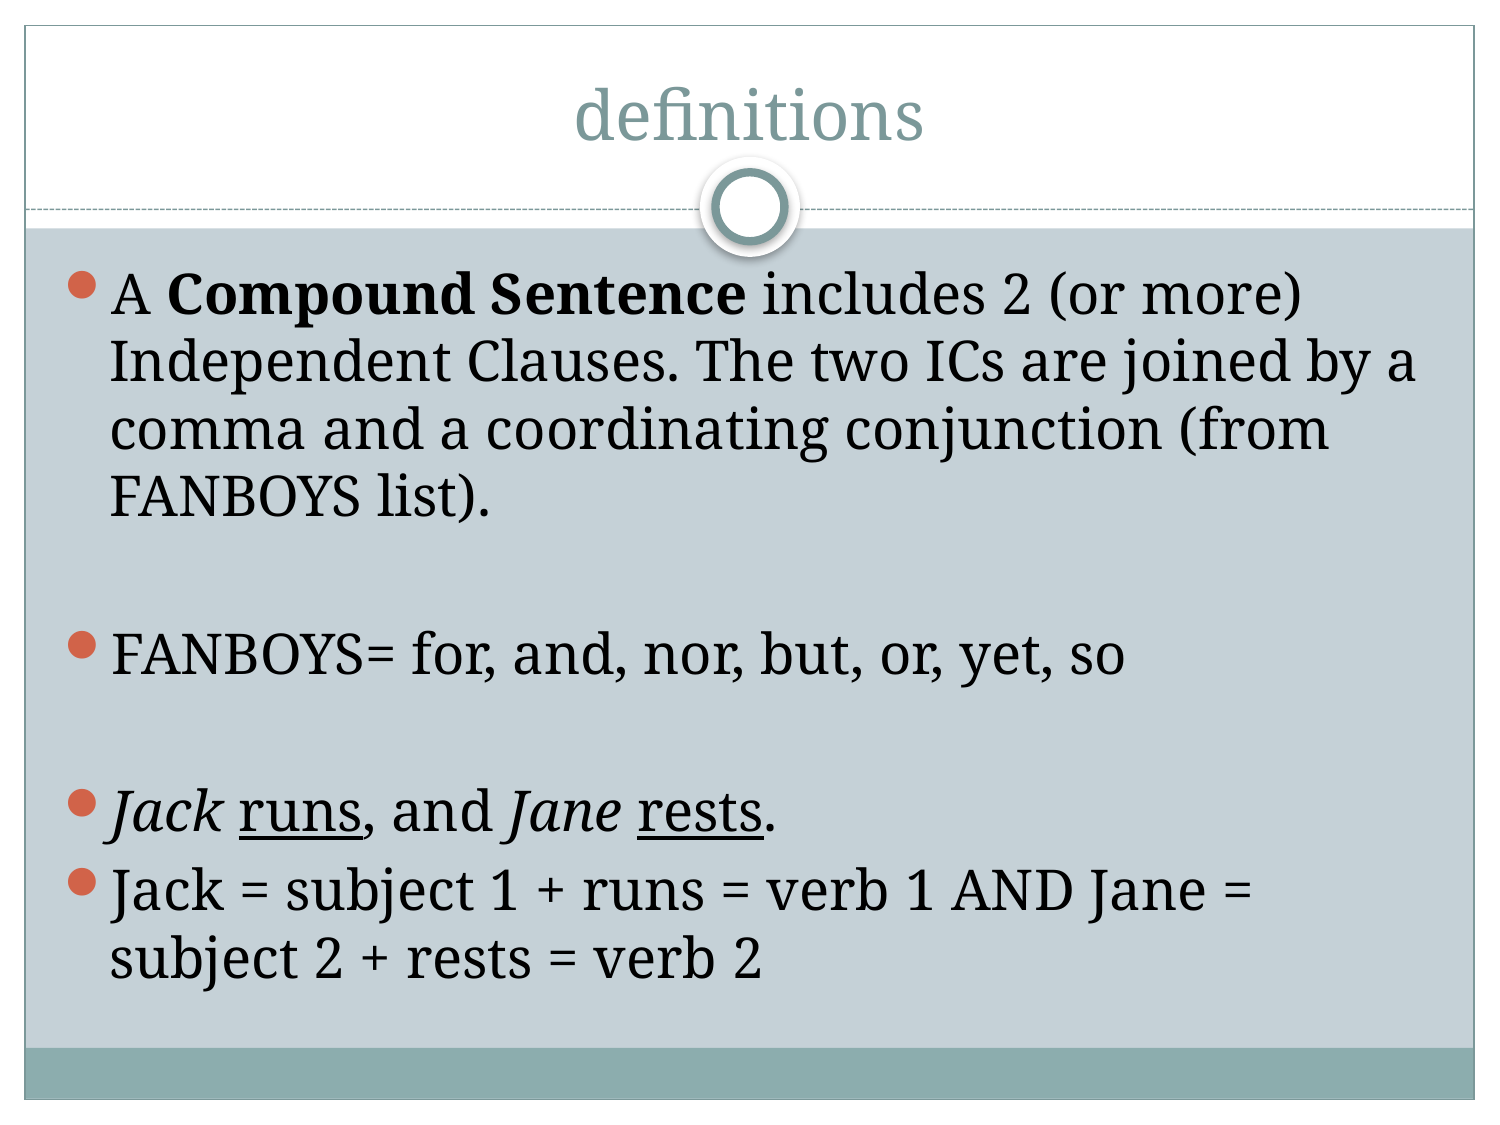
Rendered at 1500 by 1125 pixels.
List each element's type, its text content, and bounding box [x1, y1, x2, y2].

title definitions [49, 37, 1450, 162]
list A Compound Sentence includes 2 (or more) Independent Clauses. The two ICs are joined by a comma and a coordinating conjunction (from FANBOYS list). FANBOYS= for, and, nor, but, or, yet, so Jack runs, and Jane rests. Jack = subject 1 + runs = verb 1 AND Jane = subject 2 + rests = verb 2 [49, 250, 1445, 1001]
